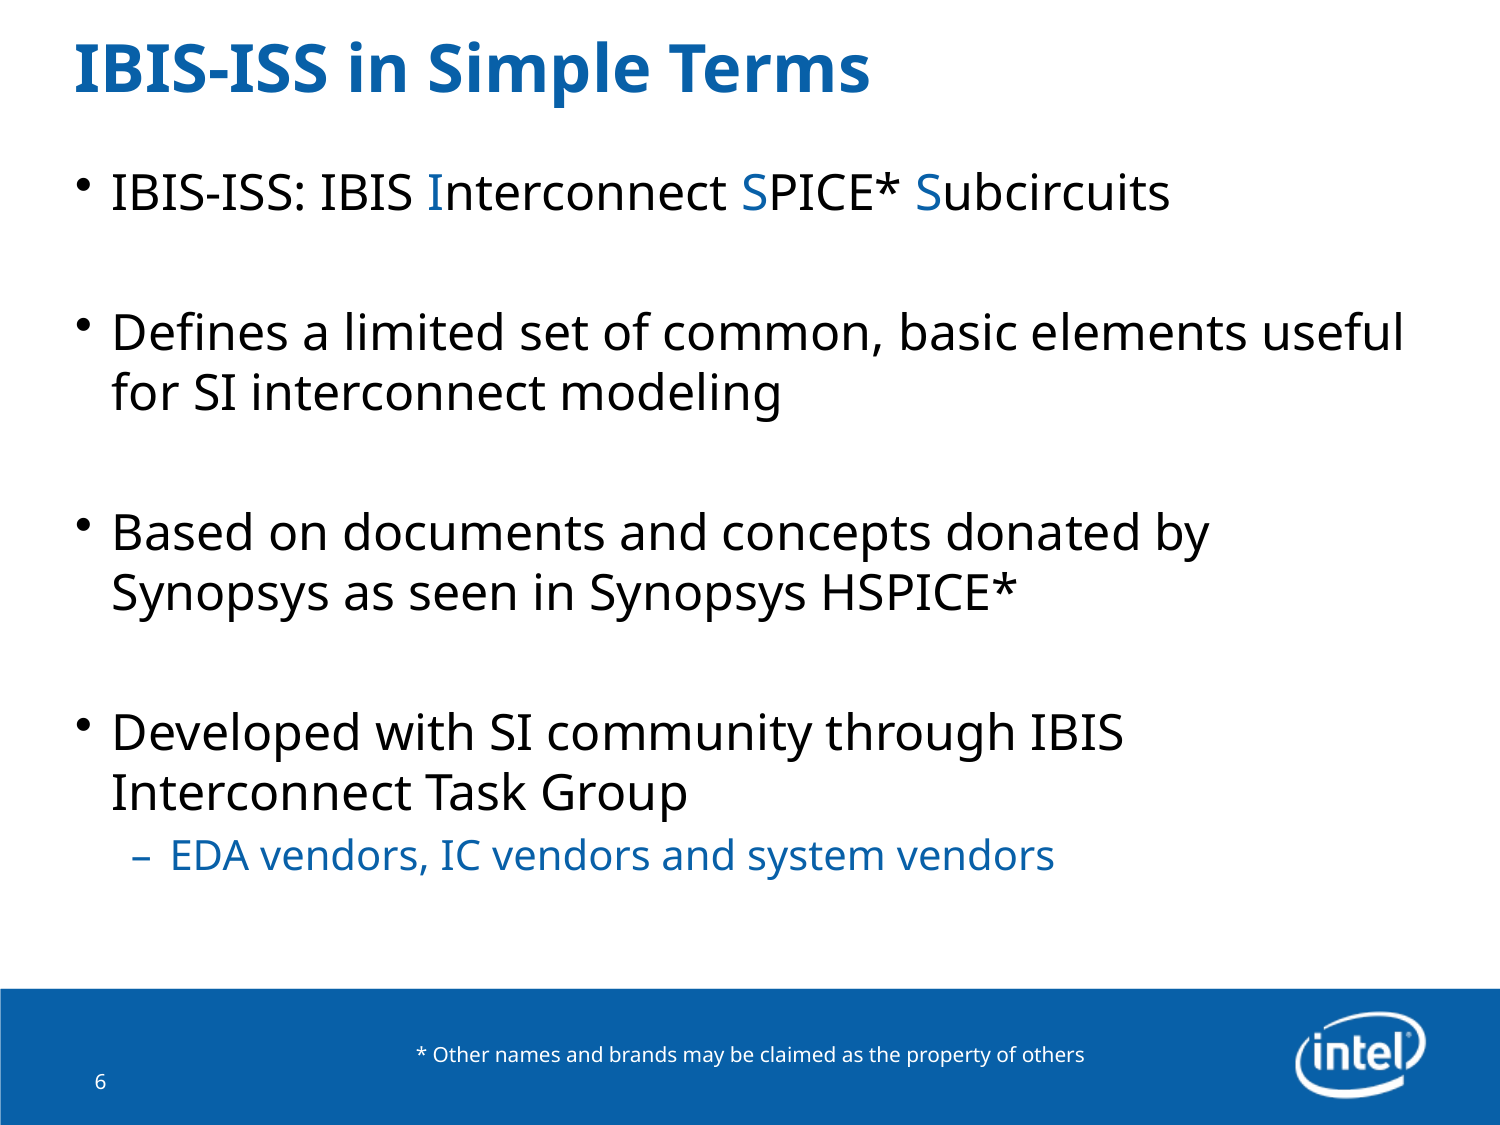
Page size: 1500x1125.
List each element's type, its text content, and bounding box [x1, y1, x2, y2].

picture [1294, 1011, 1428, 1101]
list IBIS-ISS: IBIS Interconnect SPICE* Subcircuits Defines a limited set of common, basic elements useful for SI interconnect modeling Based on documents and concepts donated by Synopsys as seen in Synopsys HSPICE* Developed with SI community through IBIS Interconnect Task Group EDA vendors, IC vendors and system vendors [74, 160, 1426, 1006]
title IBIS-ISS in Simple Terms [74, 25, 1427, 173]
